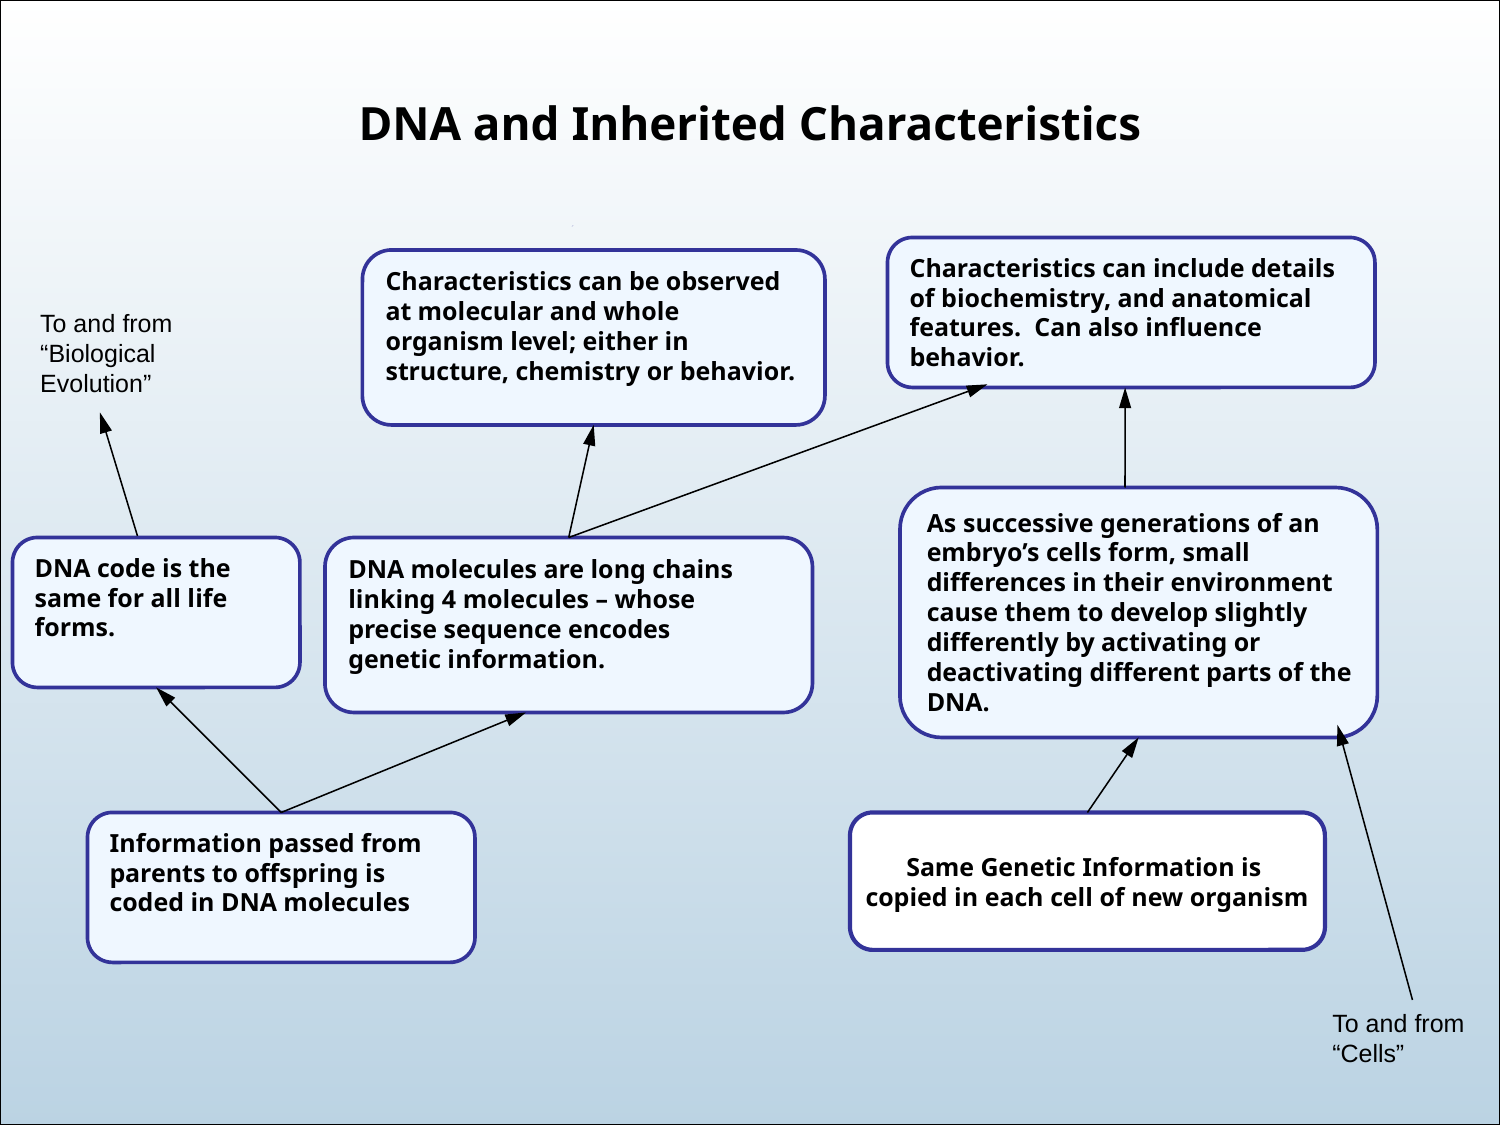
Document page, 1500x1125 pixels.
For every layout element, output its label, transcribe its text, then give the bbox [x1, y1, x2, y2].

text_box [524, 468, 638, 494]
text_box To and from “Cells” [1317, 999, 1487, 1075]
text_box Same Genetic Information is copied in each cell of new organism [847, 810, 1328, 952]
text_box Characteristics can be observed at molecular and whole organism level; either in structure, chemistry or behavior. [362, 249, 702, 425]
text_box DNA code is the same for all life forms. [12, 537, 300, 688]
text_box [1237, 824, 1500, 901]
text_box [353, 639, 454, 886]
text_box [56, 455, 181, 494]
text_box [1075, 749, 1151, 801]
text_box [701, 251, 855, 671]
text_box Characteristics can include details of biochemistry, and anatomical features. Can also influence behavior. [887, 237, 1375, 388]
text_box Information passed from parents to offspring is coded in DNA molecules [87, 812, 475, 963]
text_box DNA molecules are long chains linking 4 molecules – whose precise sequence encodes genetic information. [324, 537, 813, 713]
text_box As successive generations of an embryo’s cells form, small differences in their environment cause them to develop slightly differently by activating or deactivating different parts of the DNA. [899, 487, 1378, 738]
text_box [155, 687, 282, 813]
text_box To and from “Biological Evolution” [25, 299, 188, 405]
text_box DNA and Inherited Characteristics [0, 87, 1500, 158]
